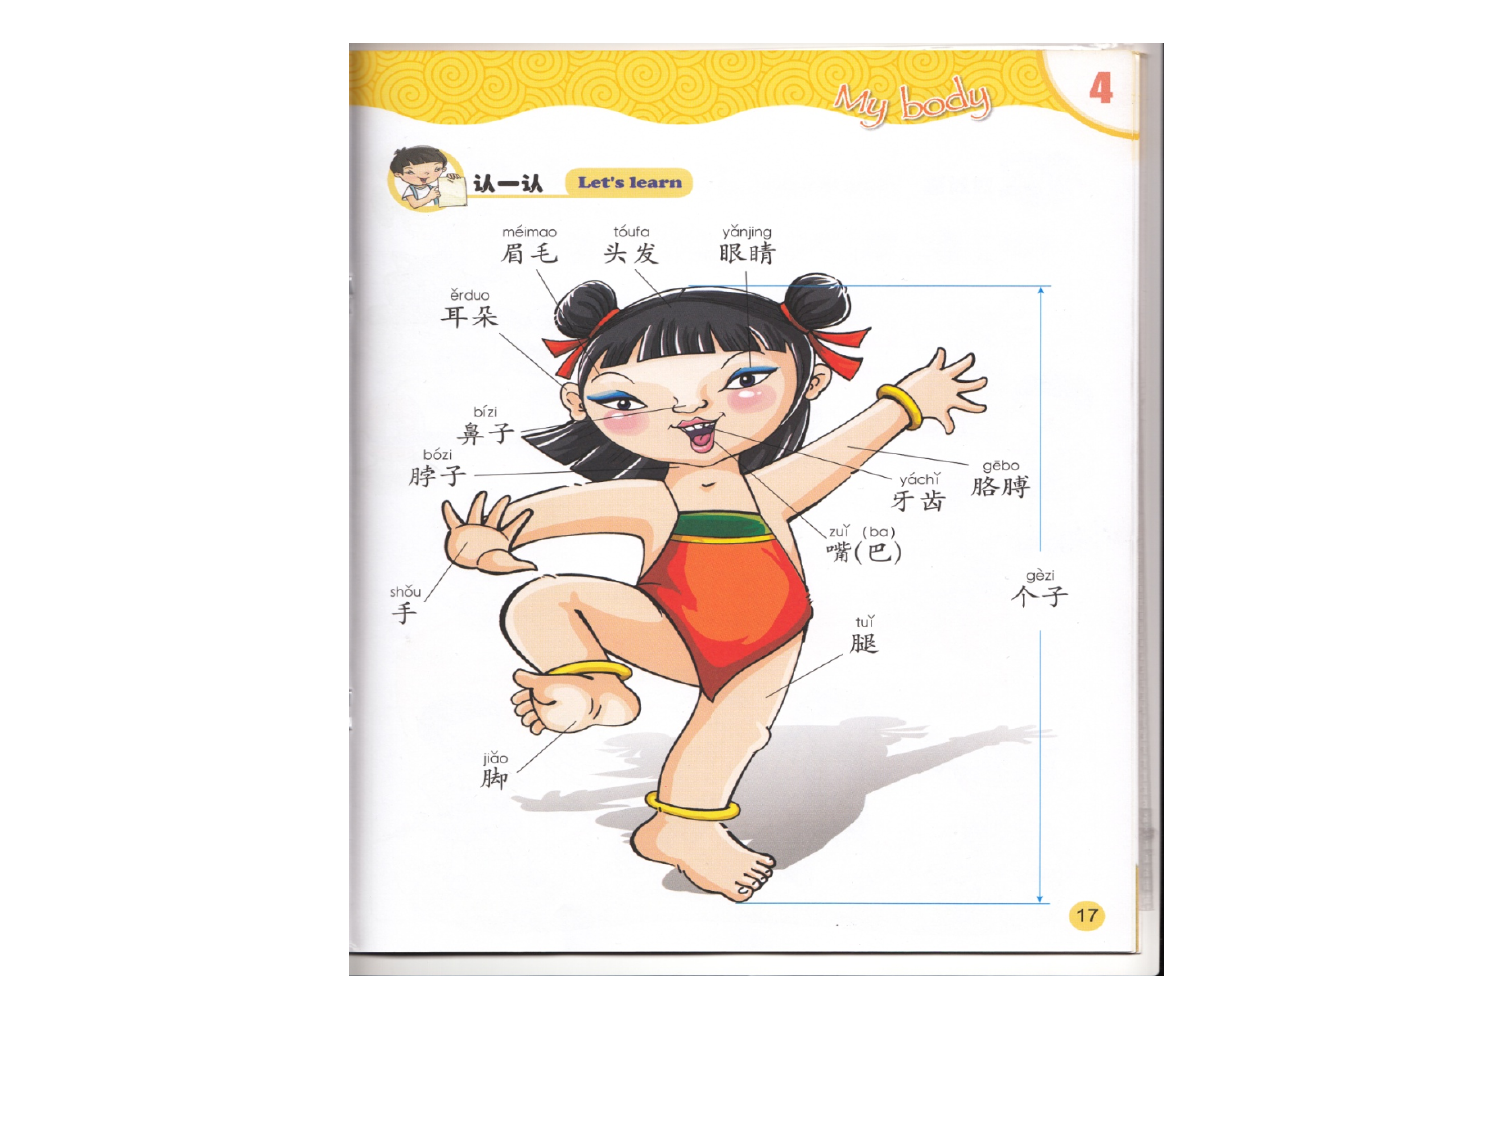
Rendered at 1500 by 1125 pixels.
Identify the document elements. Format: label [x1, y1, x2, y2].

list [348, 42, 1164, 977]
